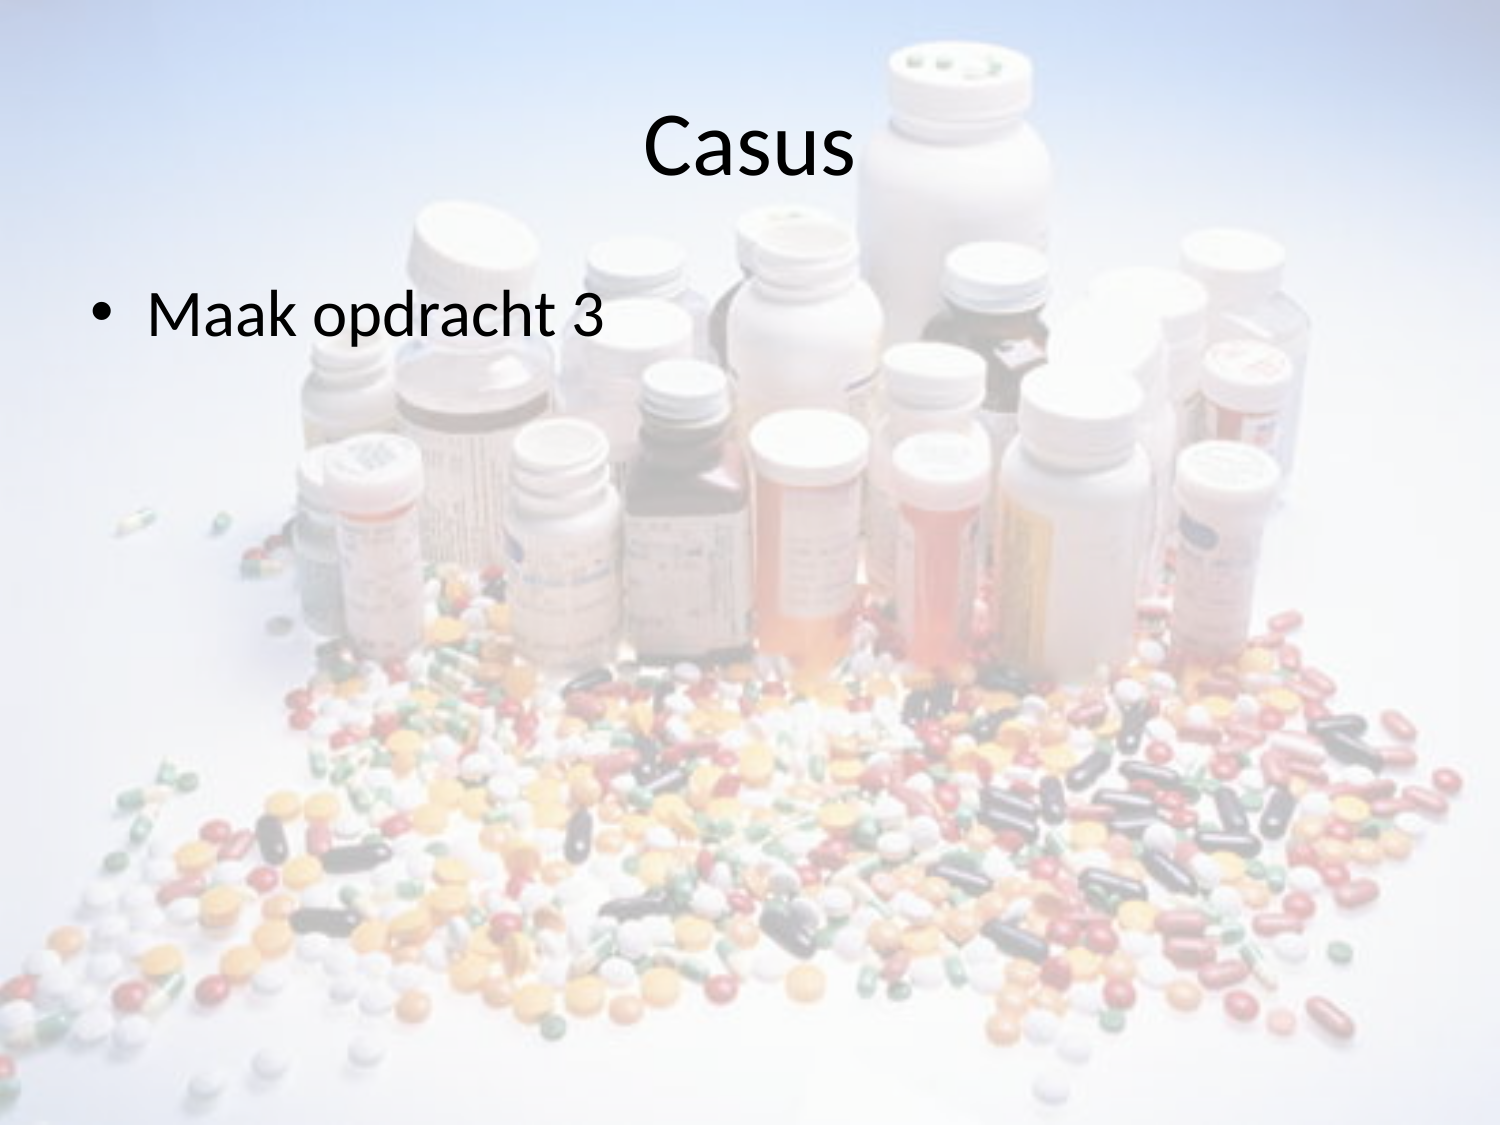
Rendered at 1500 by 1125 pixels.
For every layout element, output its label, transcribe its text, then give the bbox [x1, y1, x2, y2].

title Casus [75, 45, 1425, 233]
list Maak opdracht 3 [75, 262, 1425, 1005]
